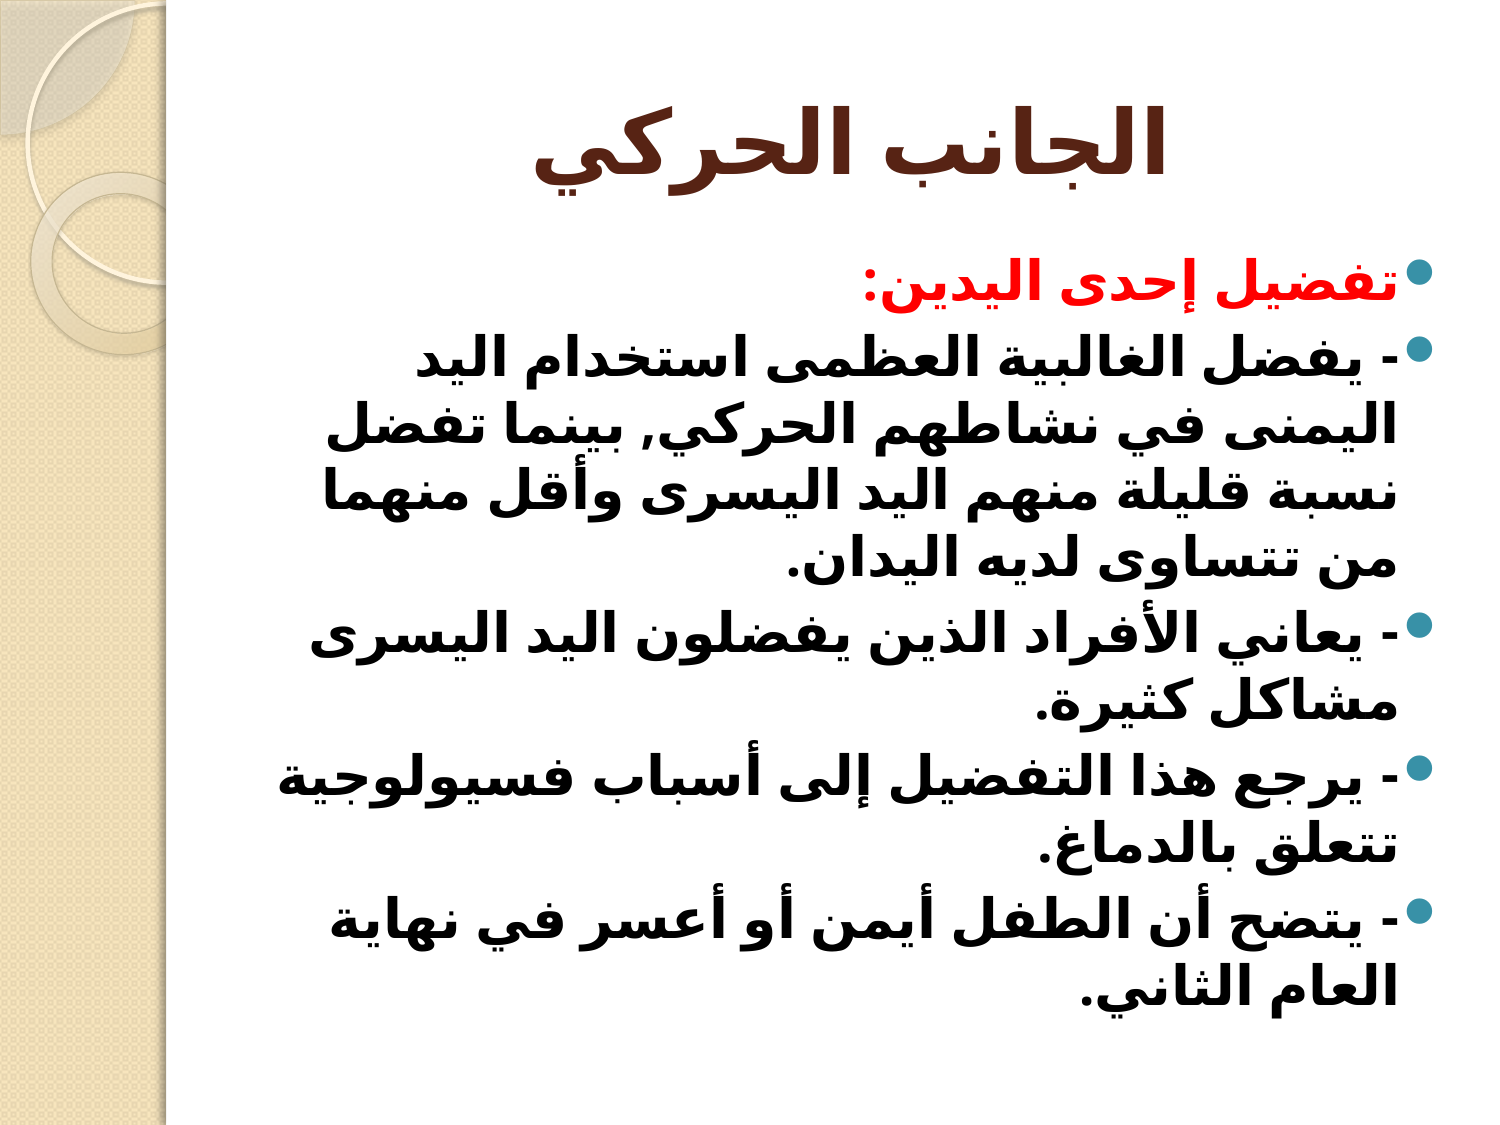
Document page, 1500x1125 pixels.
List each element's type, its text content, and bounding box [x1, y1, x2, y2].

list تفضيل إحدى اليدين: - يفضل الغالبية العظمى استخدام اليد اليمنى في نشاطهم الحركي, بينما تفضل نسبة قليلة منهم اليد اليسرى وأقل منهما من تتساوى لديه اليدان. - يعاني الأفراد الذين يفضلون اليد اليسرى مشاكل كثيرة. - يرجع هذا التفضيل إلى أسباب فسيولوجية تتعلق بالدماغ. - يتضح أن الطفل أيمن أو أعسر في نهاية العام الثاني. [235, 237, 1466, 1025]
title الجانب الحركي [235, 45, 1466, 233]
